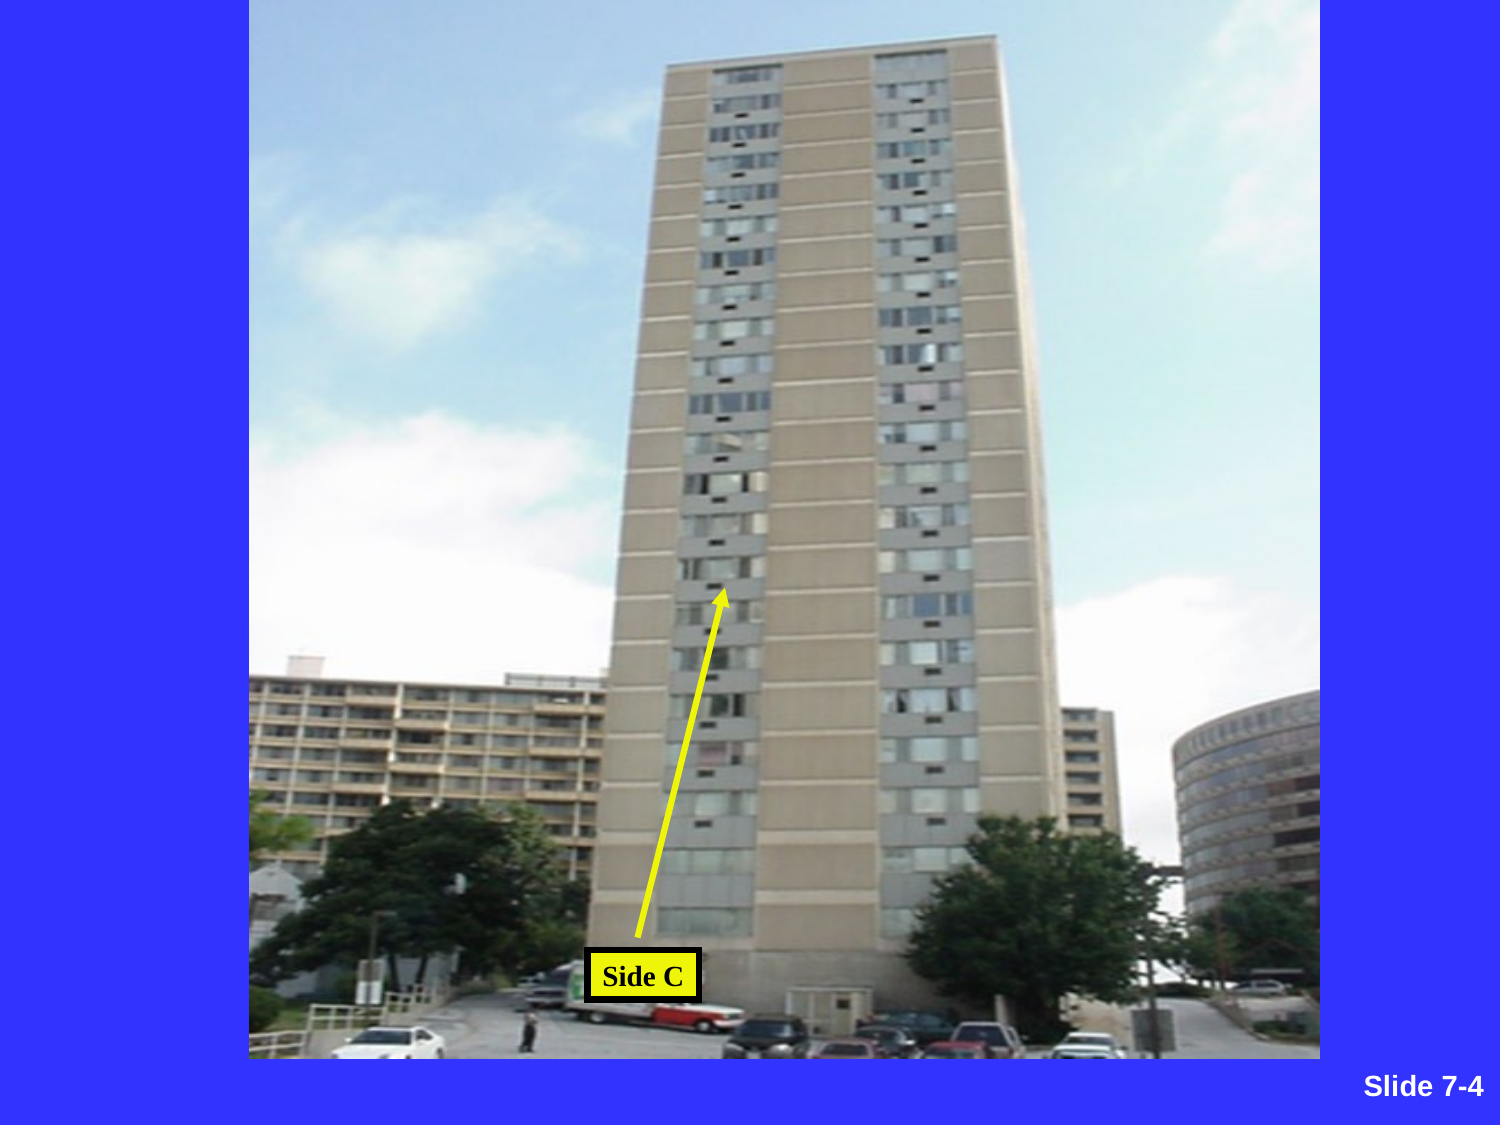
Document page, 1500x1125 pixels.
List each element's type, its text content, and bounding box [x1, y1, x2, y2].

picture [249, 0, 1326, 1063]
slide_number Slide 7-146 [1148, 1059, 1500, 1125]
